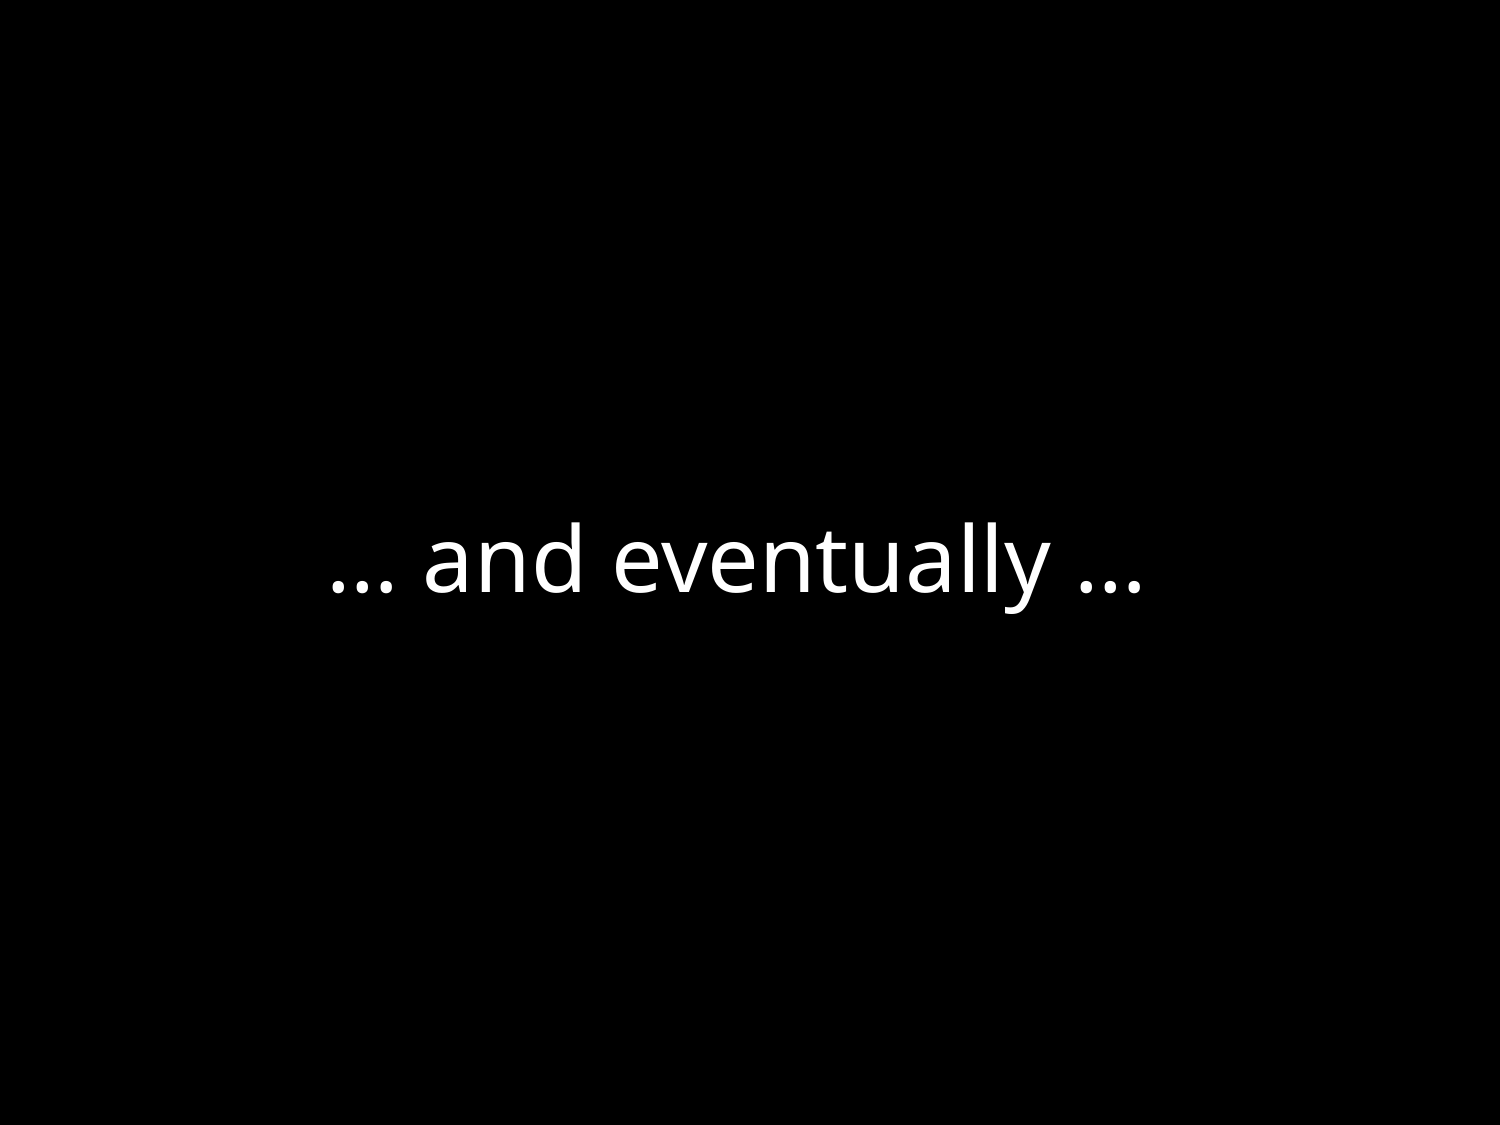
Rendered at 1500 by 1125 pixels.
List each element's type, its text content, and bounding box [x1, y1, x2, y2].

title … and eventually … [62, 462, 1413, 650]
